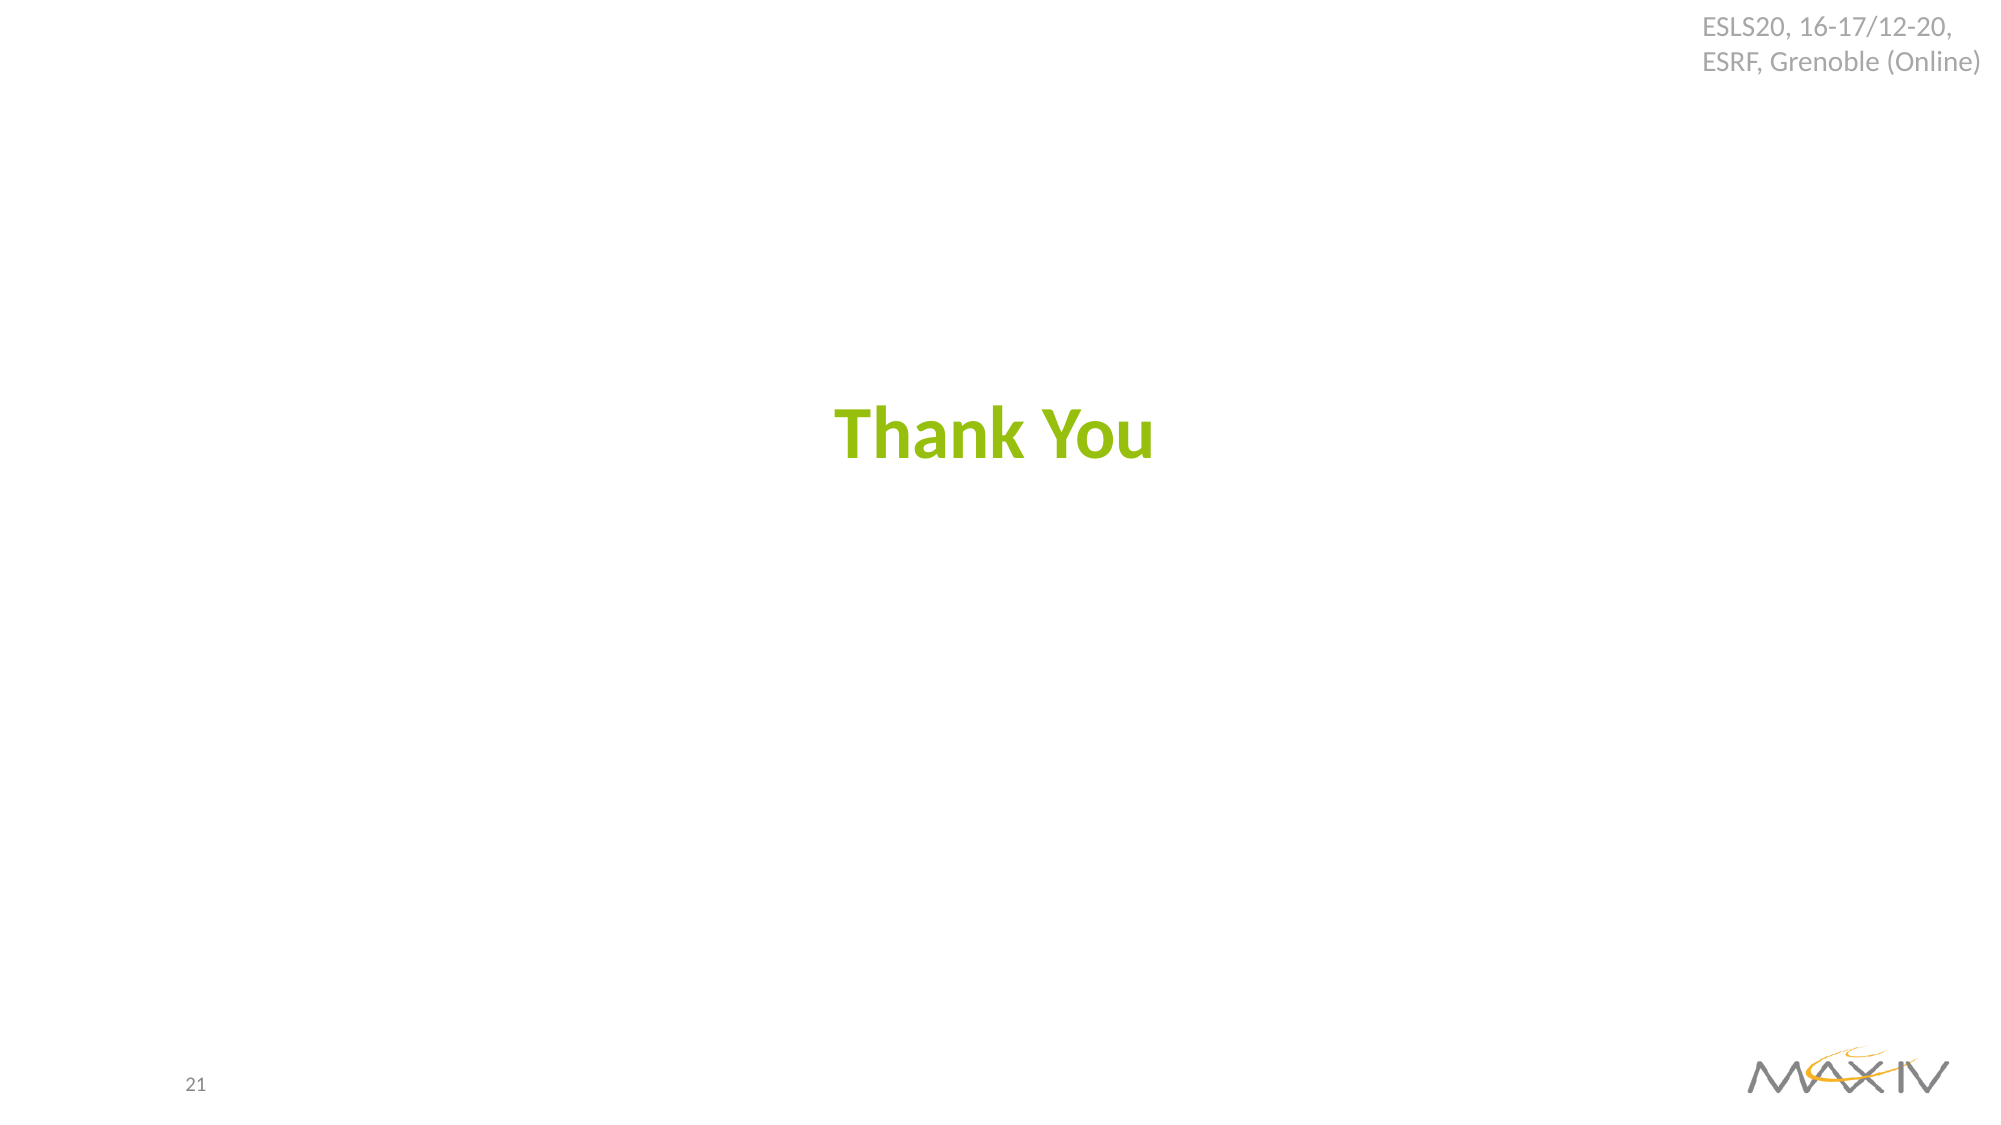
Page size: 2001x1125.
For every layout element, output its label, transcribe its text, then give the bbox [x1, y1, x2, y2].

slide_number 21 [173, 1062, 215, 1104]
title Thank You [164, 264, 1827, 482]
picture [1746, 1045, 1951, 1094]
